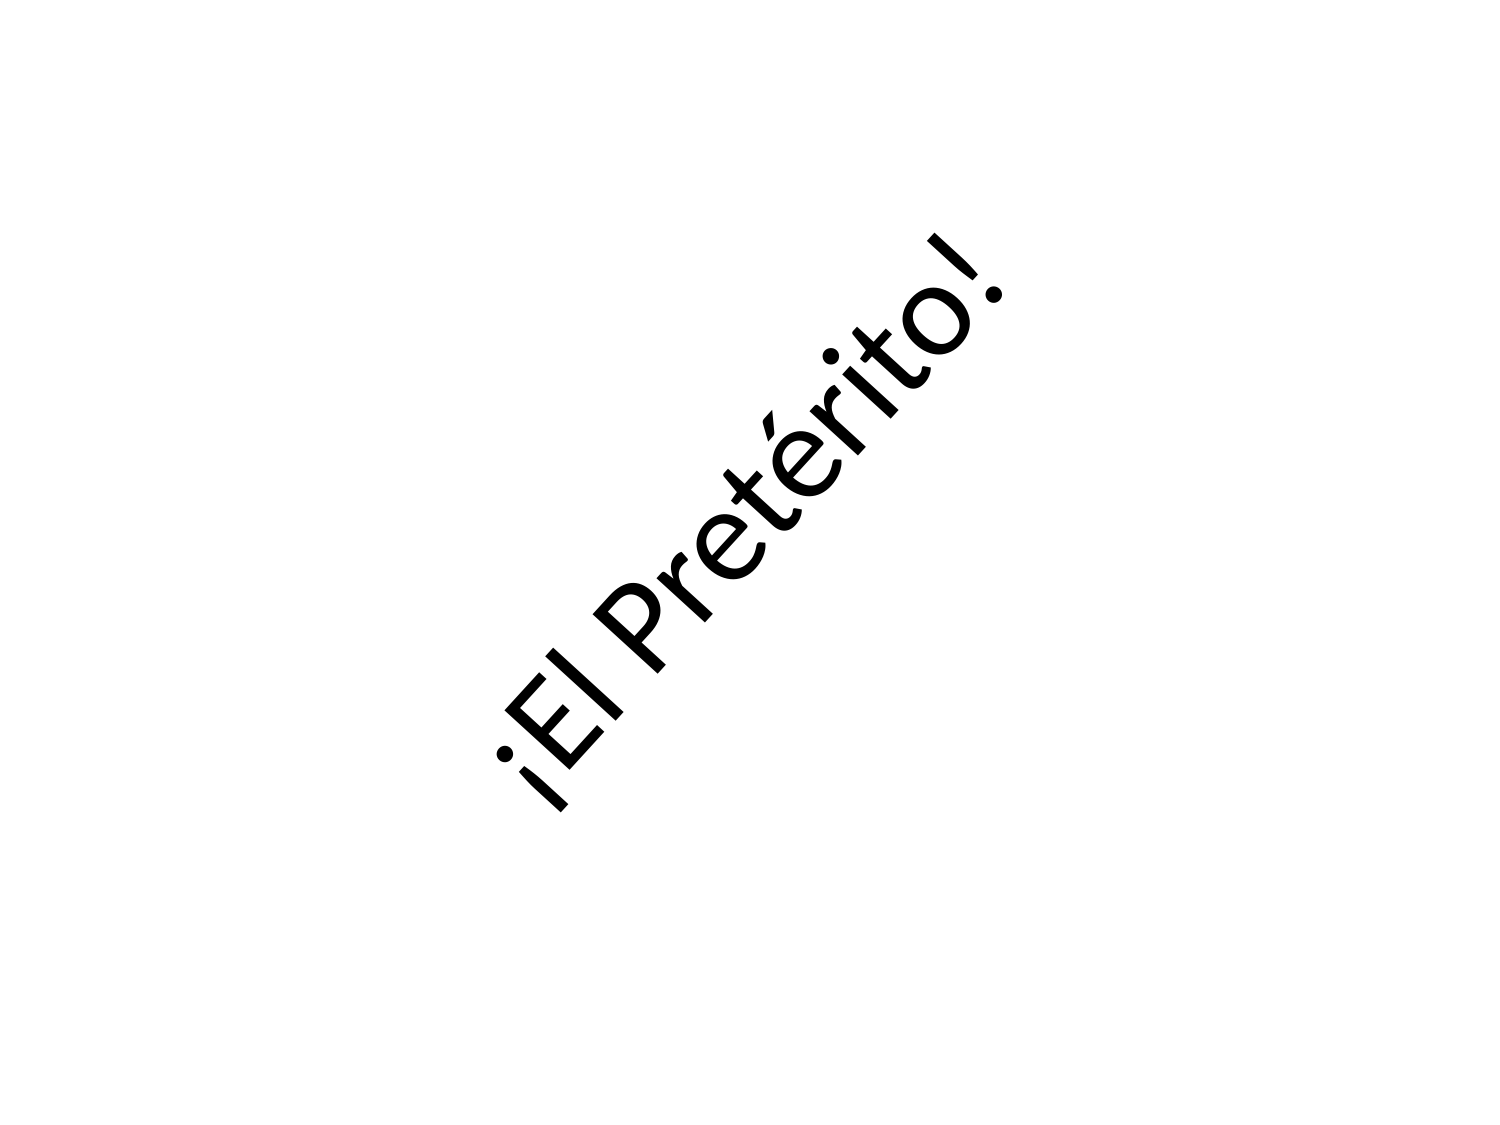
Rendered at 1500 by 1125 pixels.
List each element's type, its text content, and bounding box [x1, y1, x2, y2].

list ¡El Pretérito! [212, 0, 1242, 1058]
